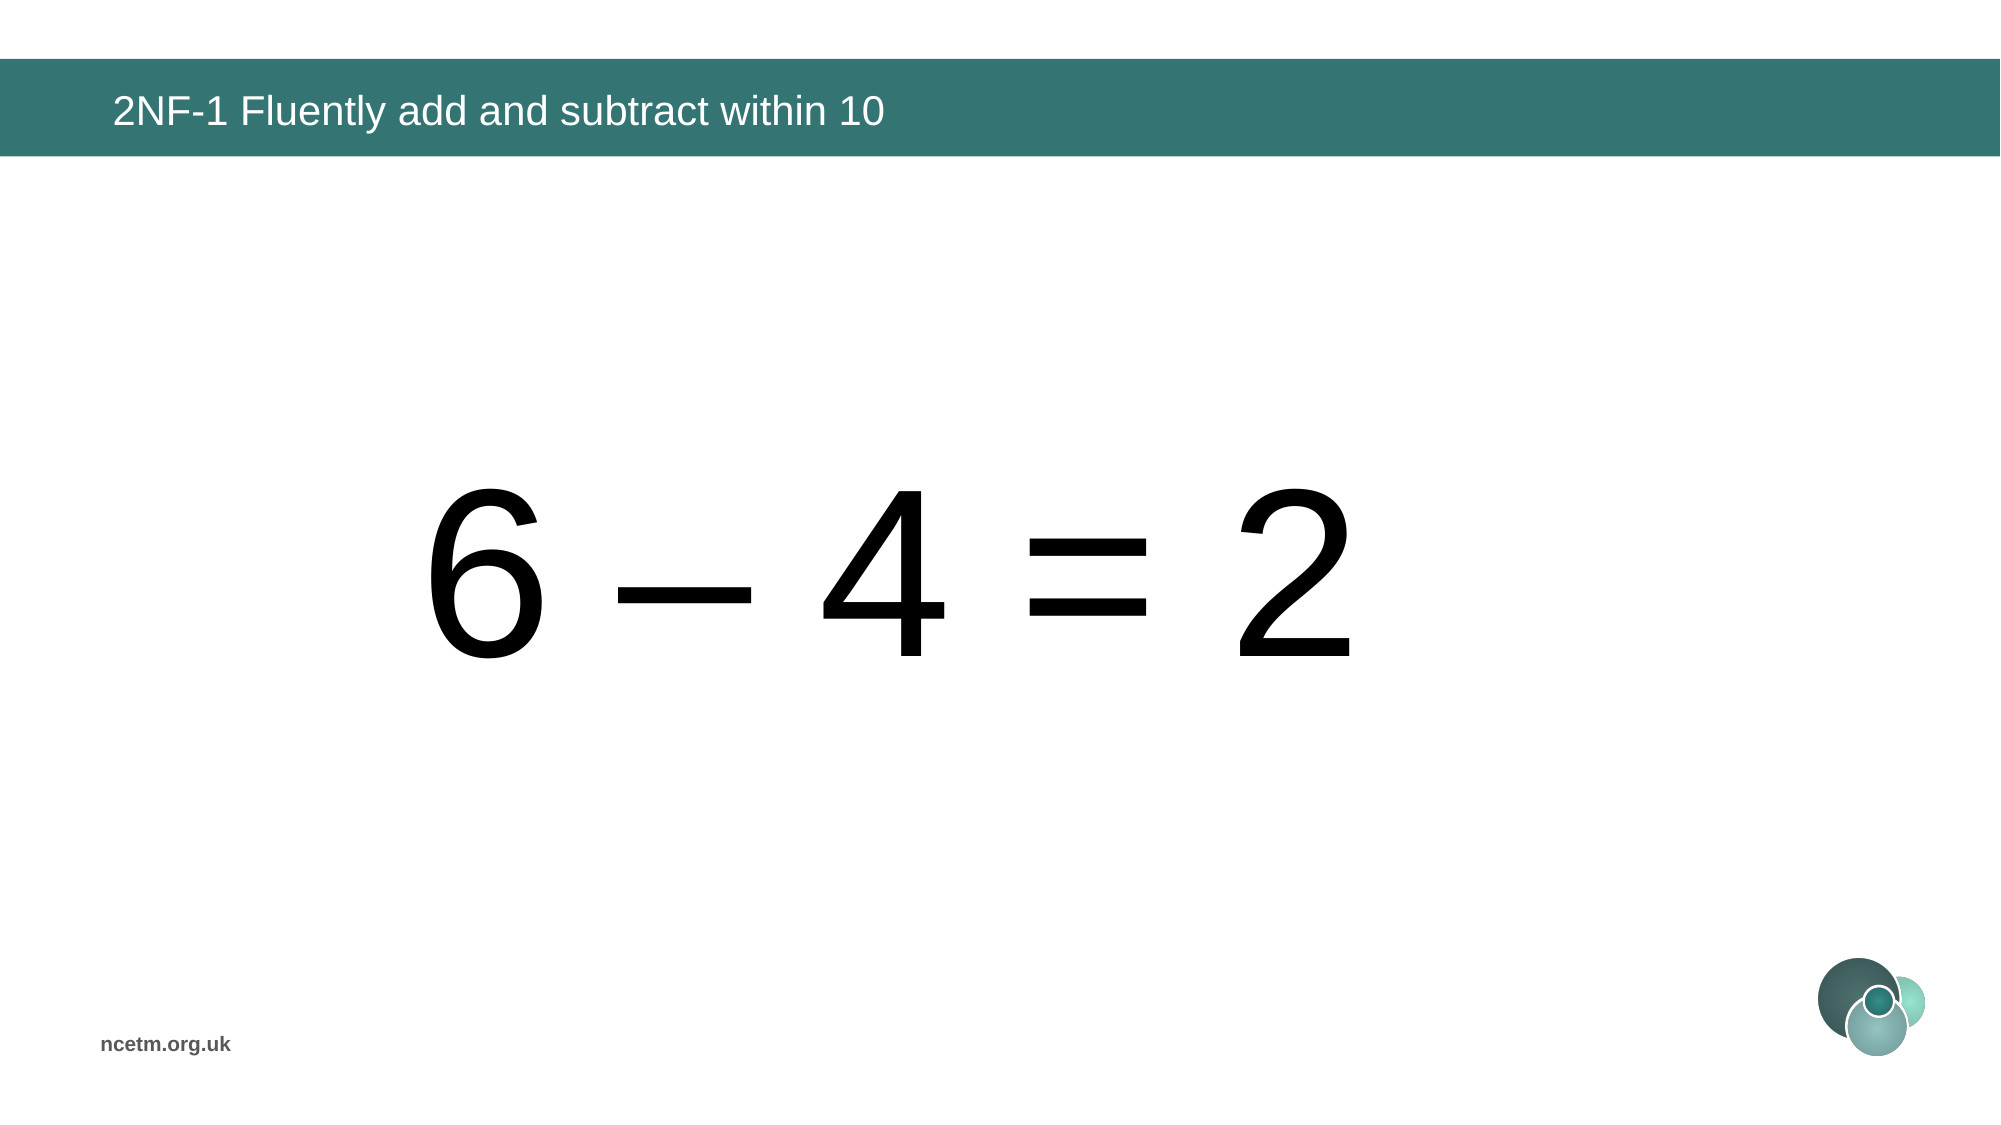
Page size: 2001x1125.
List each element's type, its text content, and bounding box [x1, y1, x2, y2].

text_box 6 – 4 = [404, 409, 1213, 712]
title 2NF-1 Fluently add and subtract within 10 [97, 76, 1945, 147]
text_box 2 [1213, 409, 1377, 712]
picture [1818, 958, 1925, 1056]
